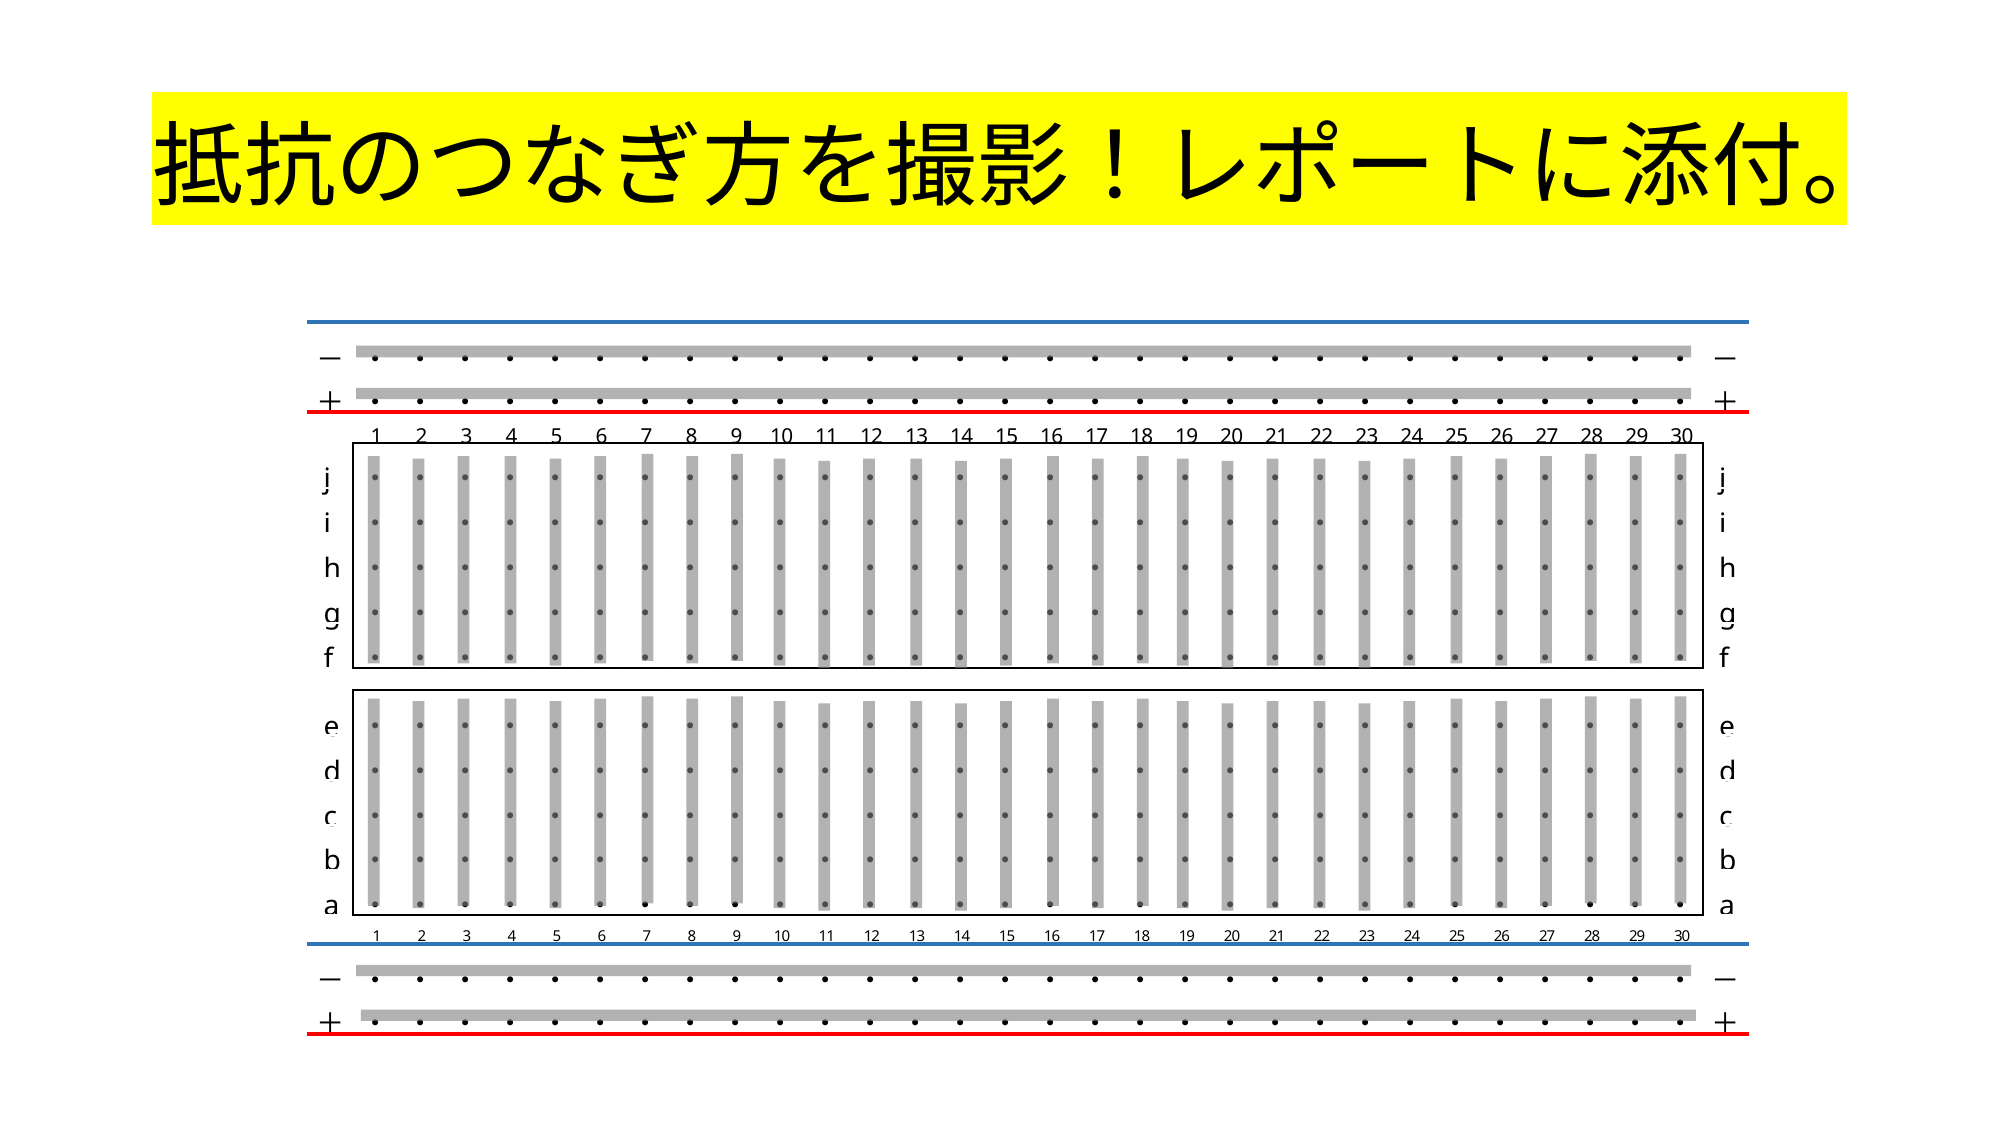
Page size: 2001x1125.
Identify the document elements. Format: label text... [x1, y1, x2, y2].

title 抵抗のつなぎ方を撮影！レポートに添付。 [137, 59, 1863, 278]
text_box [261, 277, 1795, 1081]
